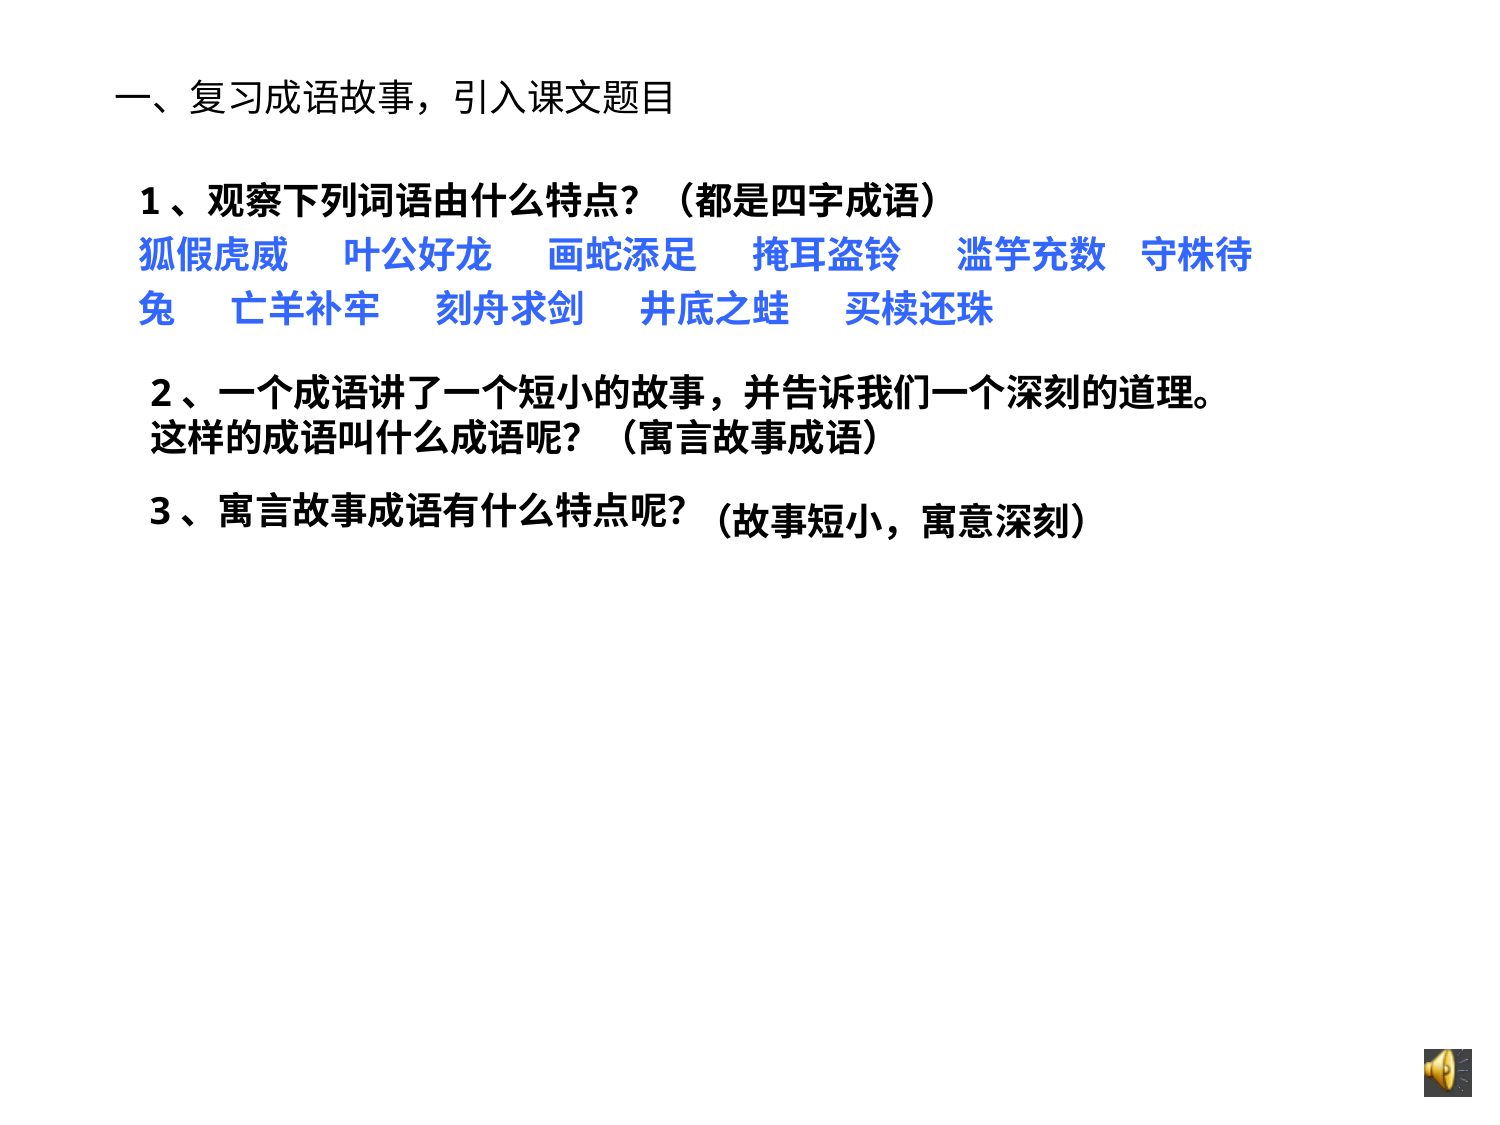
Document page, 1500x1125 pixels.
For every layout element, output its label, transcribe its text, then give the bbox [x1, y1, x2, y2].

text_box 2、一个成语讲了一个短小的故事，并告诉我们一个深刻的道理。这样的成语叫什么成语呢？（寓言故事成语） [135, 361, 1247, 467]
text_box 一、复习成语故事，引入课文题目 [100, 66, 798, 127]
text_box 1、观察下列词语由什么特点？（都是四字成语） 狐假虎威 叶公好龙 画蛇添足 掩耳盗铃 滥竽充数 守株待兔 亡羊补牢 刻舟求剑 井底之蛙 买椟还珠 [123, 160, 1270, 338]
picture [1422, 1047, 1474, 1099]
text_box 3、寓言故事成语有什么特点呢？ [134, 479, 680, 540]
text_box （故事短小，寓意深刻） [680, 468, 1123, 551]
